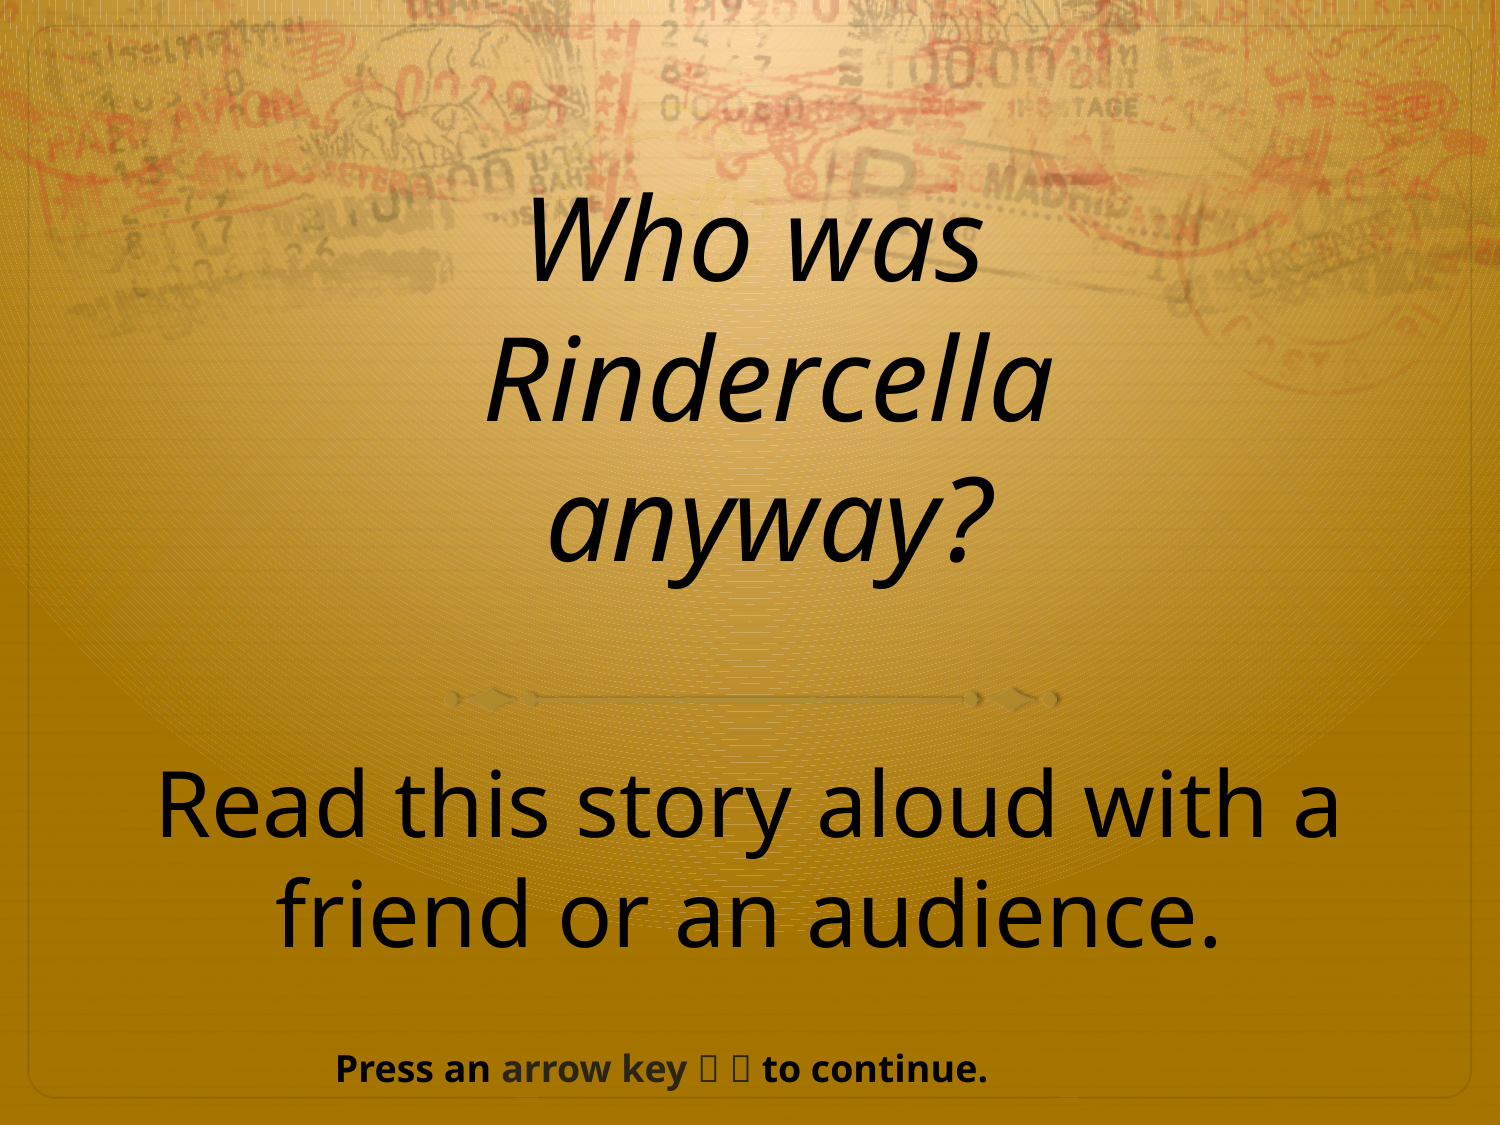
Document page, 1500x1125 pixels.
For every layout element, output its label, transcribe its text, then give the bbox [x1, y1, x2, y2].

text_box Press an arrow key   to continue. [320, 1037, 1196, 1098]
picture [0, 0, 1500, 1125]
title Who was Rindercella anyway? [74, 350, 1463, 593]
subtitle Read this story aloud with a friend or an audience. [93, 738, 1407, 940]
